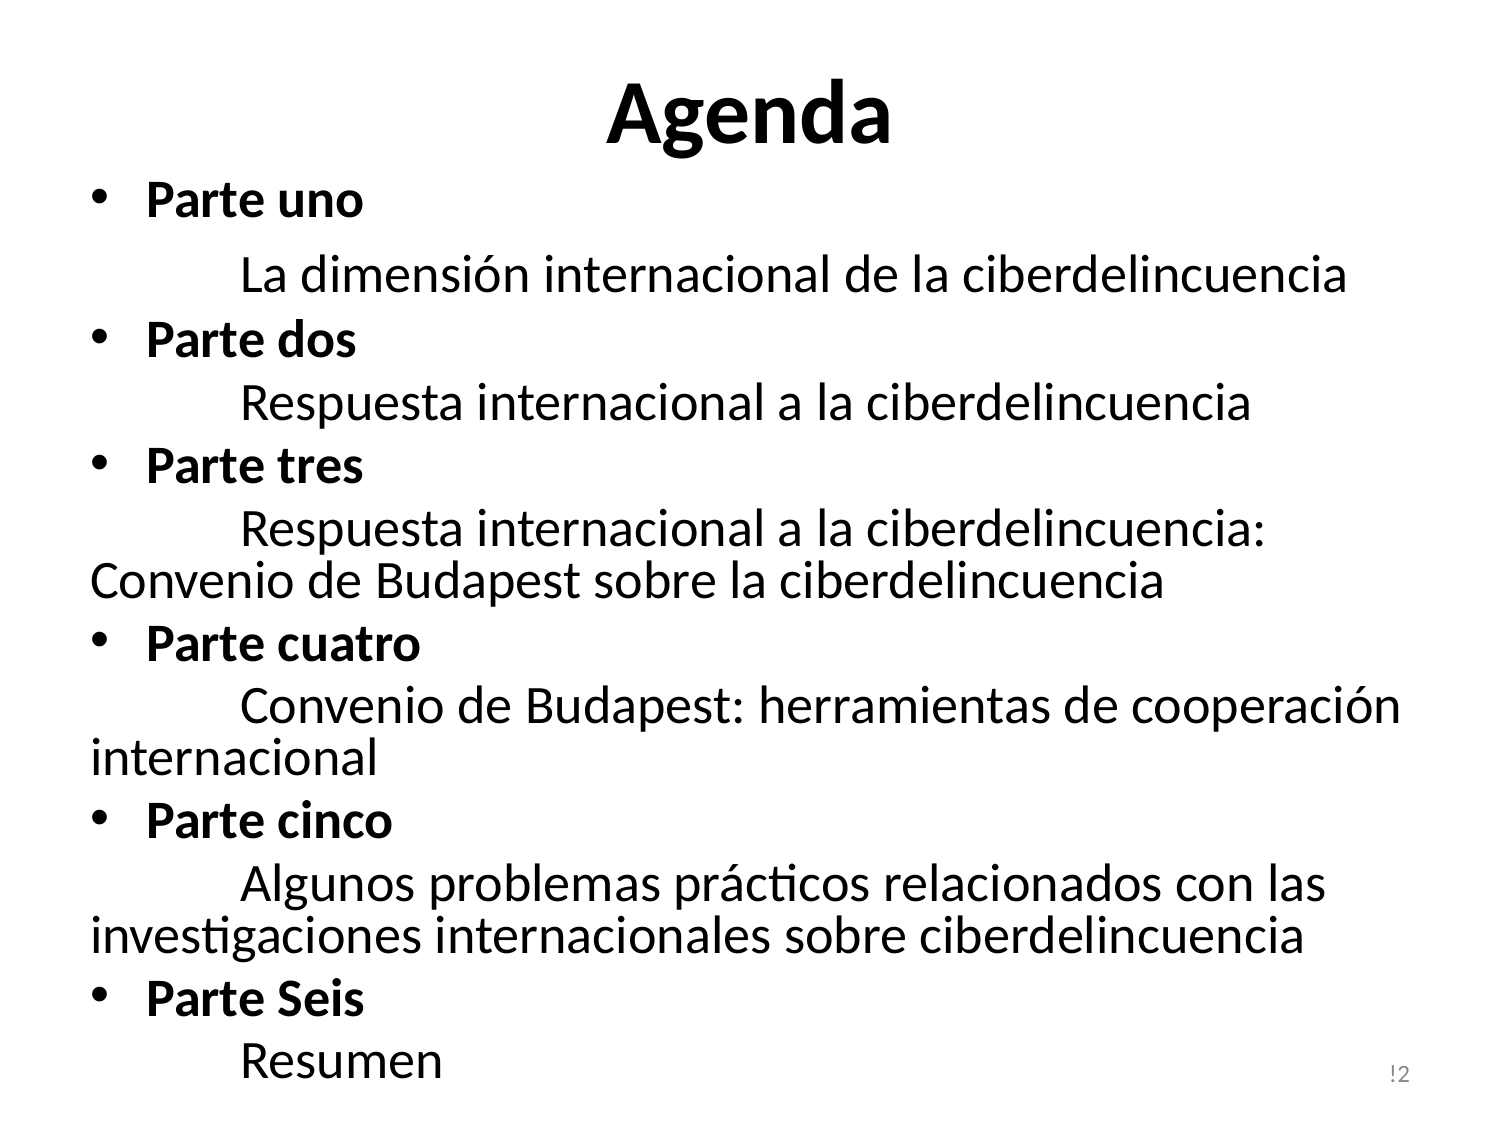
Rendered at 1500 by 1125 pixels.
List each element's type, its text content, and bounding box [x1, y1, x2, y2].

title Agenda [75, 45, 1425, 168]
slide_number !2 [1074, 1042, 1425, 1103]
list Parte uno La dimensión internacional de la ciberdelincuencia Parte dos Respuesta internacional a la ciberdelincuencia Parte tres Respuesta internacional a la ciberdelincuencia: Convenio de Budapest sobre la ciberdelincuencia Parte cuatro Convenio de Budapest: herramientas de cooperación internacional Parte cinco Algunos problemas prácticos relacionados con las investigaciones internacionales sobre ciberdelincuencia Parte Seis Resumen [75, 168, 1472, 1071]
